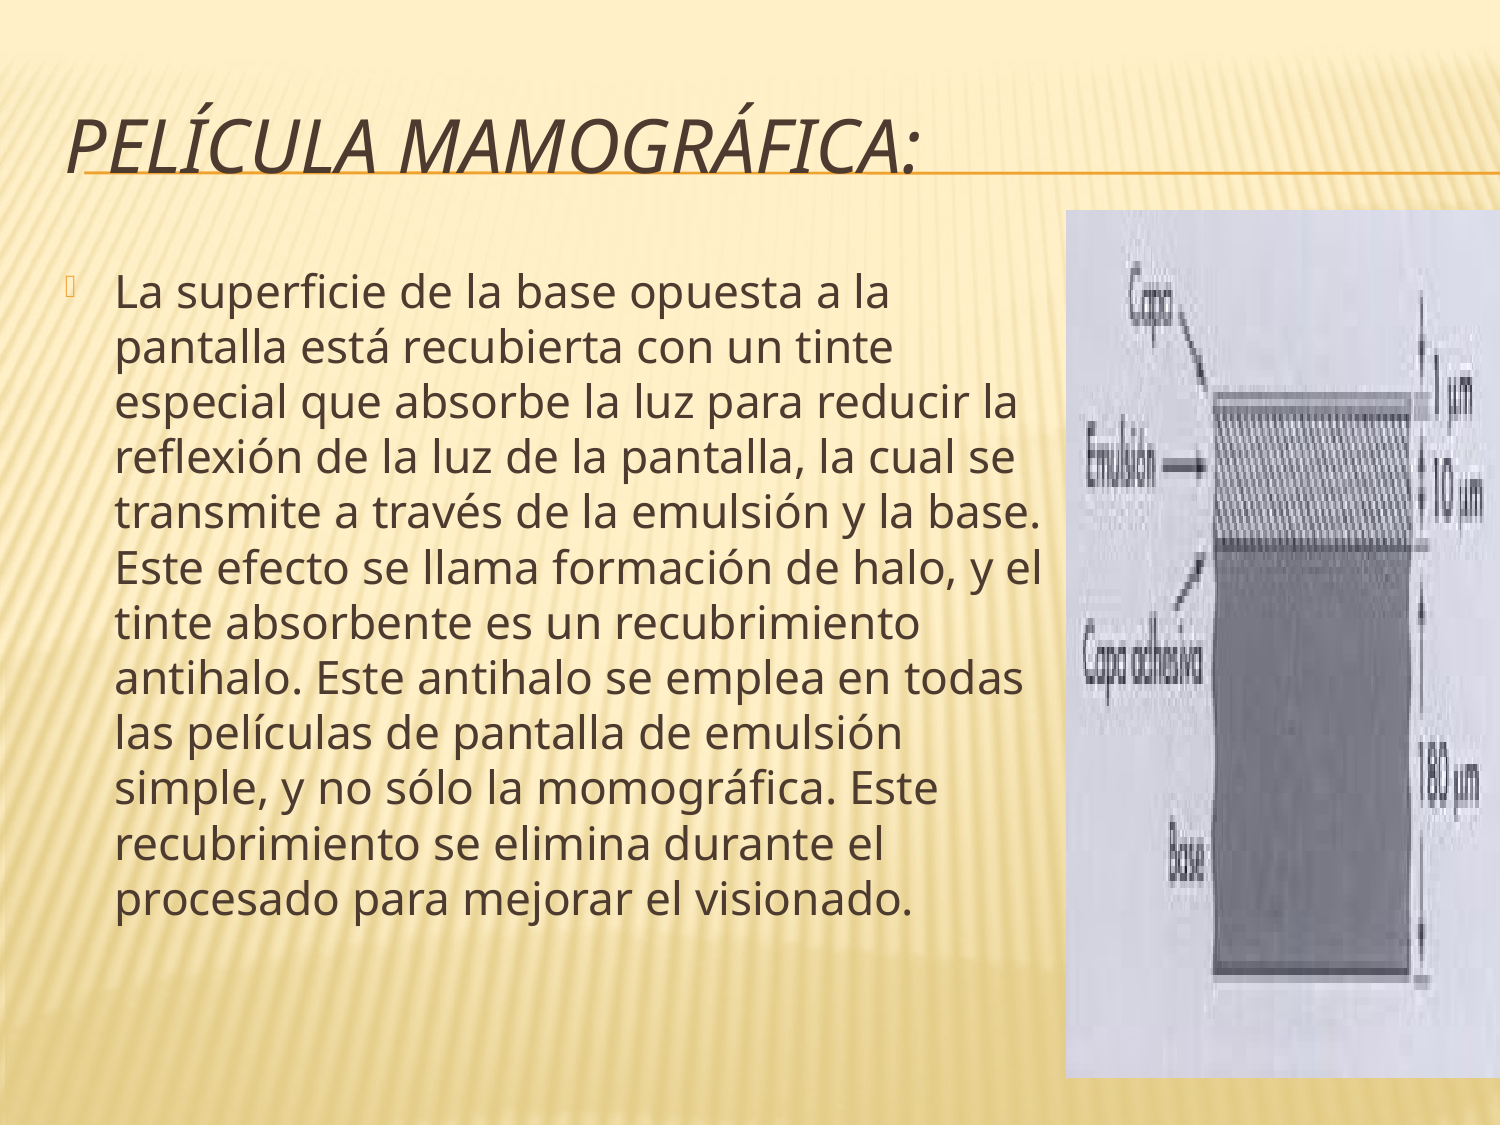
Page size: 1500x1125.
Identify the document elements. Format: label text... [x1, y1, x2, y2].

title Película mamográfica: [50, 75, 1475, 213]
picture [1066, 210, 1500, 1079]
list La superficie de la base opuesta a la pantalla está recubierta con un tinte especial que absorbe la luz para reducir la reflexión de la luz de la pantalla, la cual se transmite a través de la emulsión y la base. Este efecto se llama formación de halo, y el tinte absorbente es un recubrimiento antihalo. Este antihalo se emplea en todas las películas de pantalla de emulsión simple, y no sólo la momográfica. Este recubrimiento se elimina durante el procesado para mejorar el visionado. [50, 254, 1056, 998]
